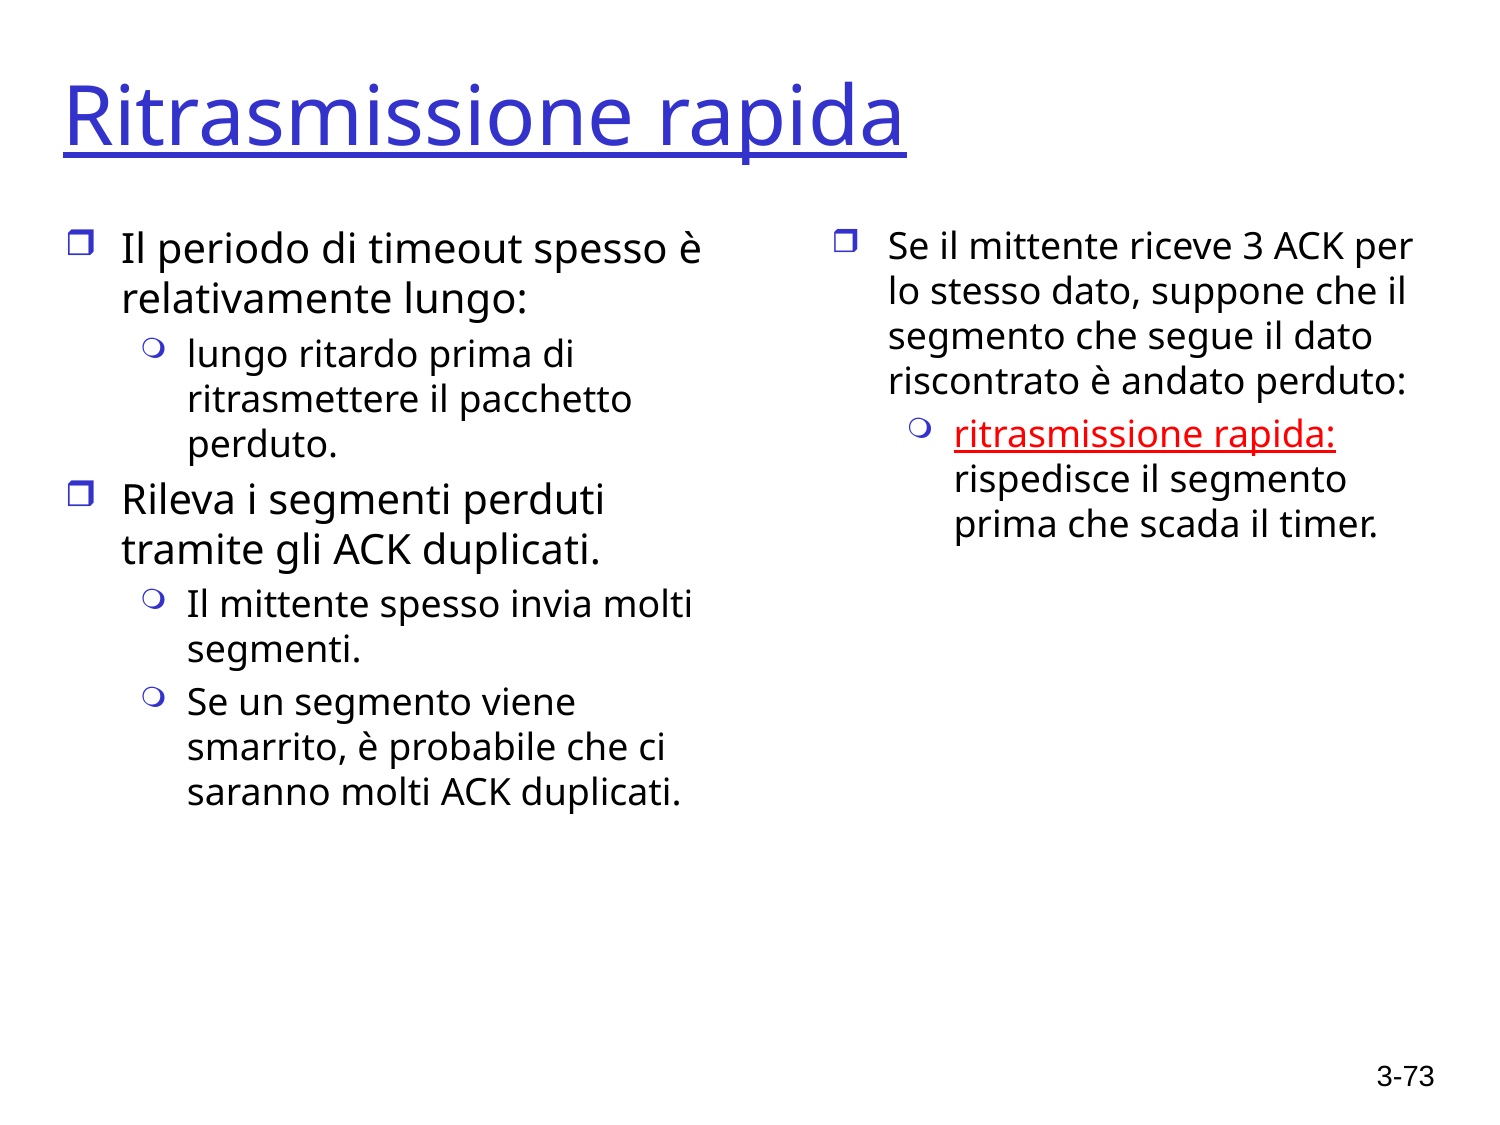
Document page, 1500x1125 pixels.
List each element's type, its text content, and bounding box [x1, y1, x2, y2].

title Ritrasmissione rapida [47, 37, 1324, 188]
list Se il mittente riceve 3 ACK per lo stesso dato, suppone che il segmento che segue il dato riscontrato è andato perduto: ritrasmissione rapida: rispedisce il segmento prima che scada il timer. [816, 214, 1467, 978]
slide_number 3-73 [1338, 1049, 1451, 1125]
list Il periodo di timeout spesso è relativamente lungo: lungo ritardo prima di ritrasmettere il pacchetto perduto. Rileva i segmenti perduti tramite gli ACK duplicati. Il mittente spesso invia molti segmenti. Se un segmento viene smarrito, è probabile che ci saranno molti ACK duplicati. [49, 214, 738, 1030]
